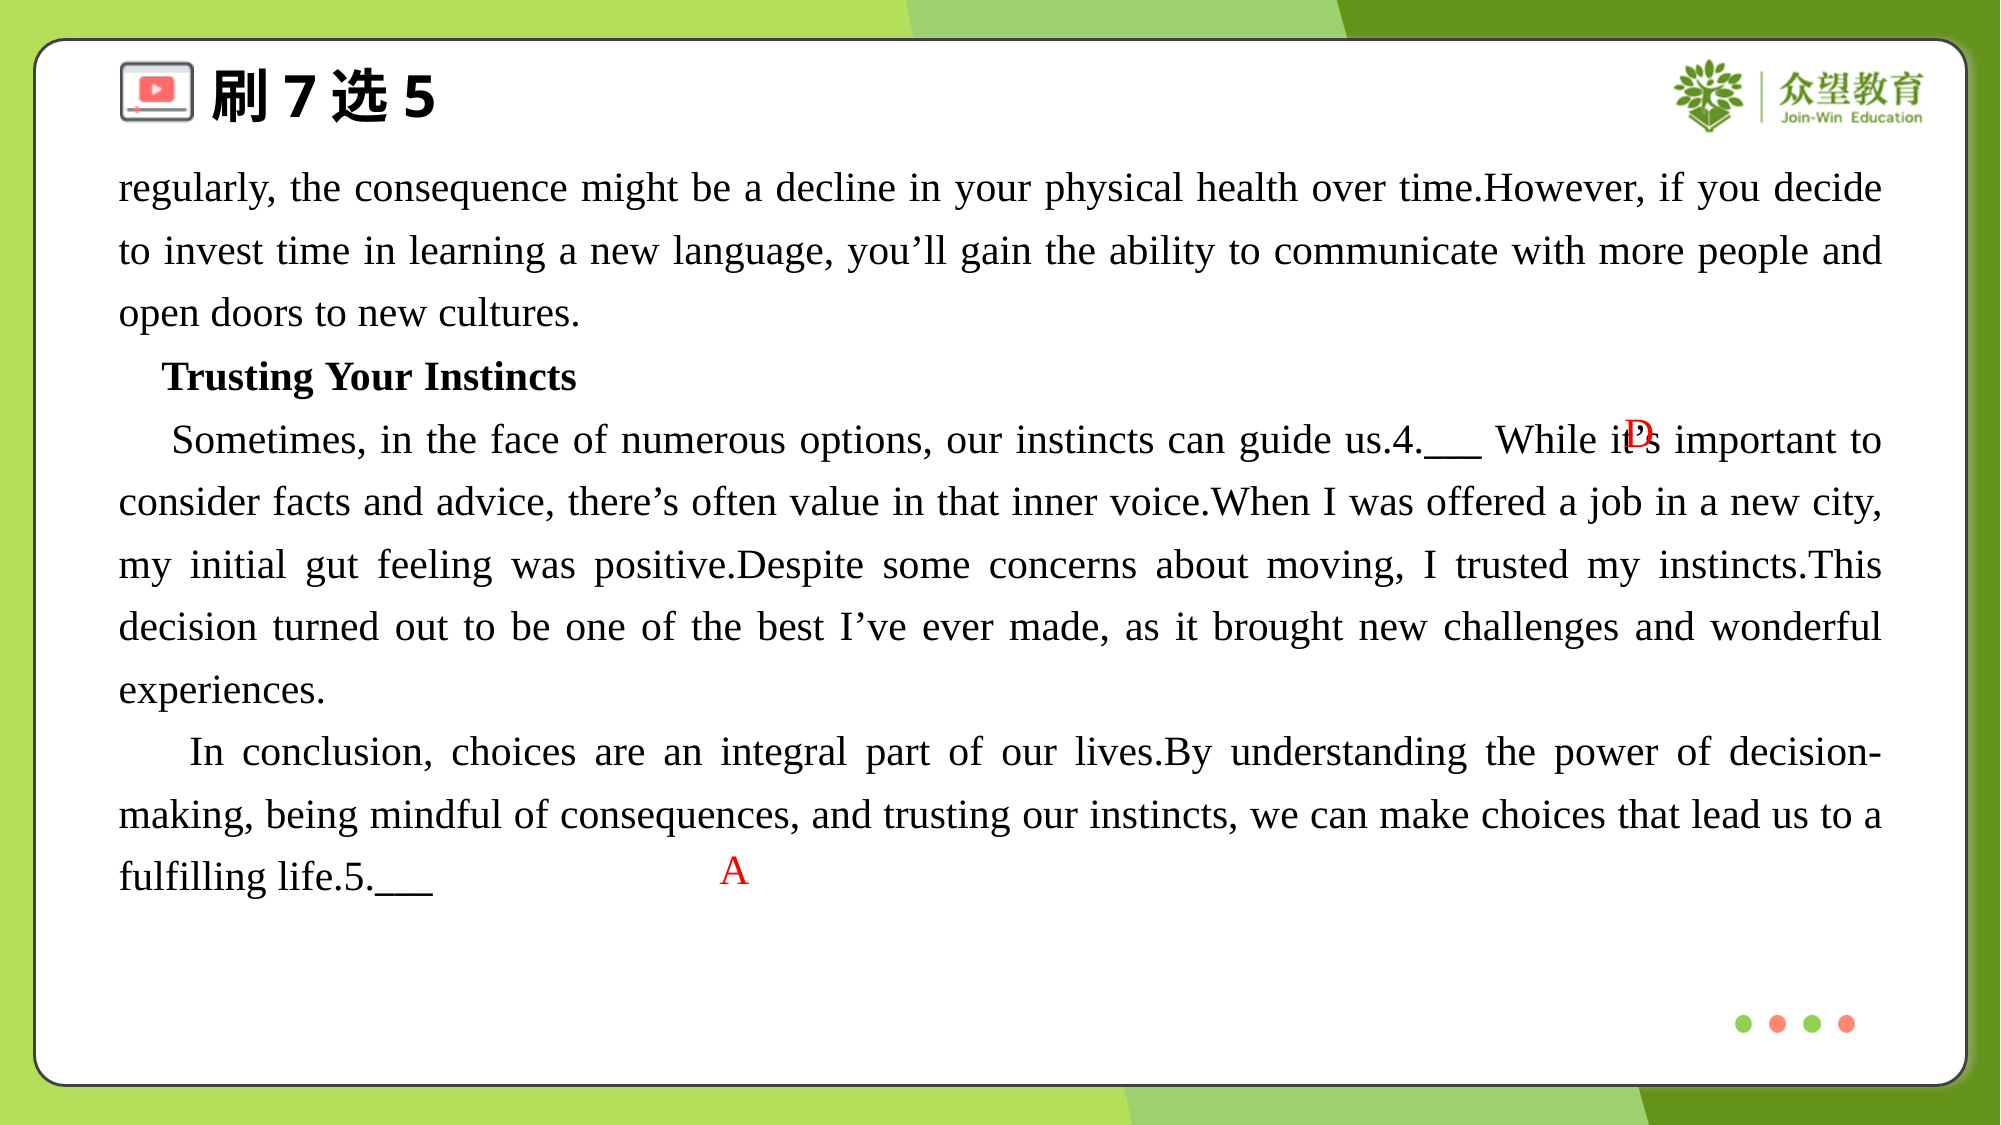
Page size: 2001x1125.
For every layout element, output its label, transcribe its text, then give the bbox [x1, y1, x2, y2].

picture [0, 0, 2000, 1125]
text_box Trusting Your Instincts Sometimes, in the face of numerous options, our instincts can guide us.4.___ While it’s important to consider facts and advice, there’s often value in that inner voice.When I was offered a job in a new city, my initial gut feeling was positive.Despite some concerns about moving, I trusted my instincts.This decision turned out to be one of the best I’ve ever made, as it brought new challenges and wonderful experiences. In conclusion, choices are an integral part of our lives.By understanding the power of decision-making, being mindful of consequences, and trusting our instincts, we can make choices that lead us to a fulfilling life.5.___ [118, 336, 1883, 894]
text_box D [1619, 392, 1659, 451]
text_box regularly, the consequence might be a decline in your physical health over time.However, if you decide to invest time in learning a new language, you’ll gain the ability to communicate with more people and open doors to new cultures. [118, 147, 1883, 330]
text_box A [714, 830, 755, 888]
